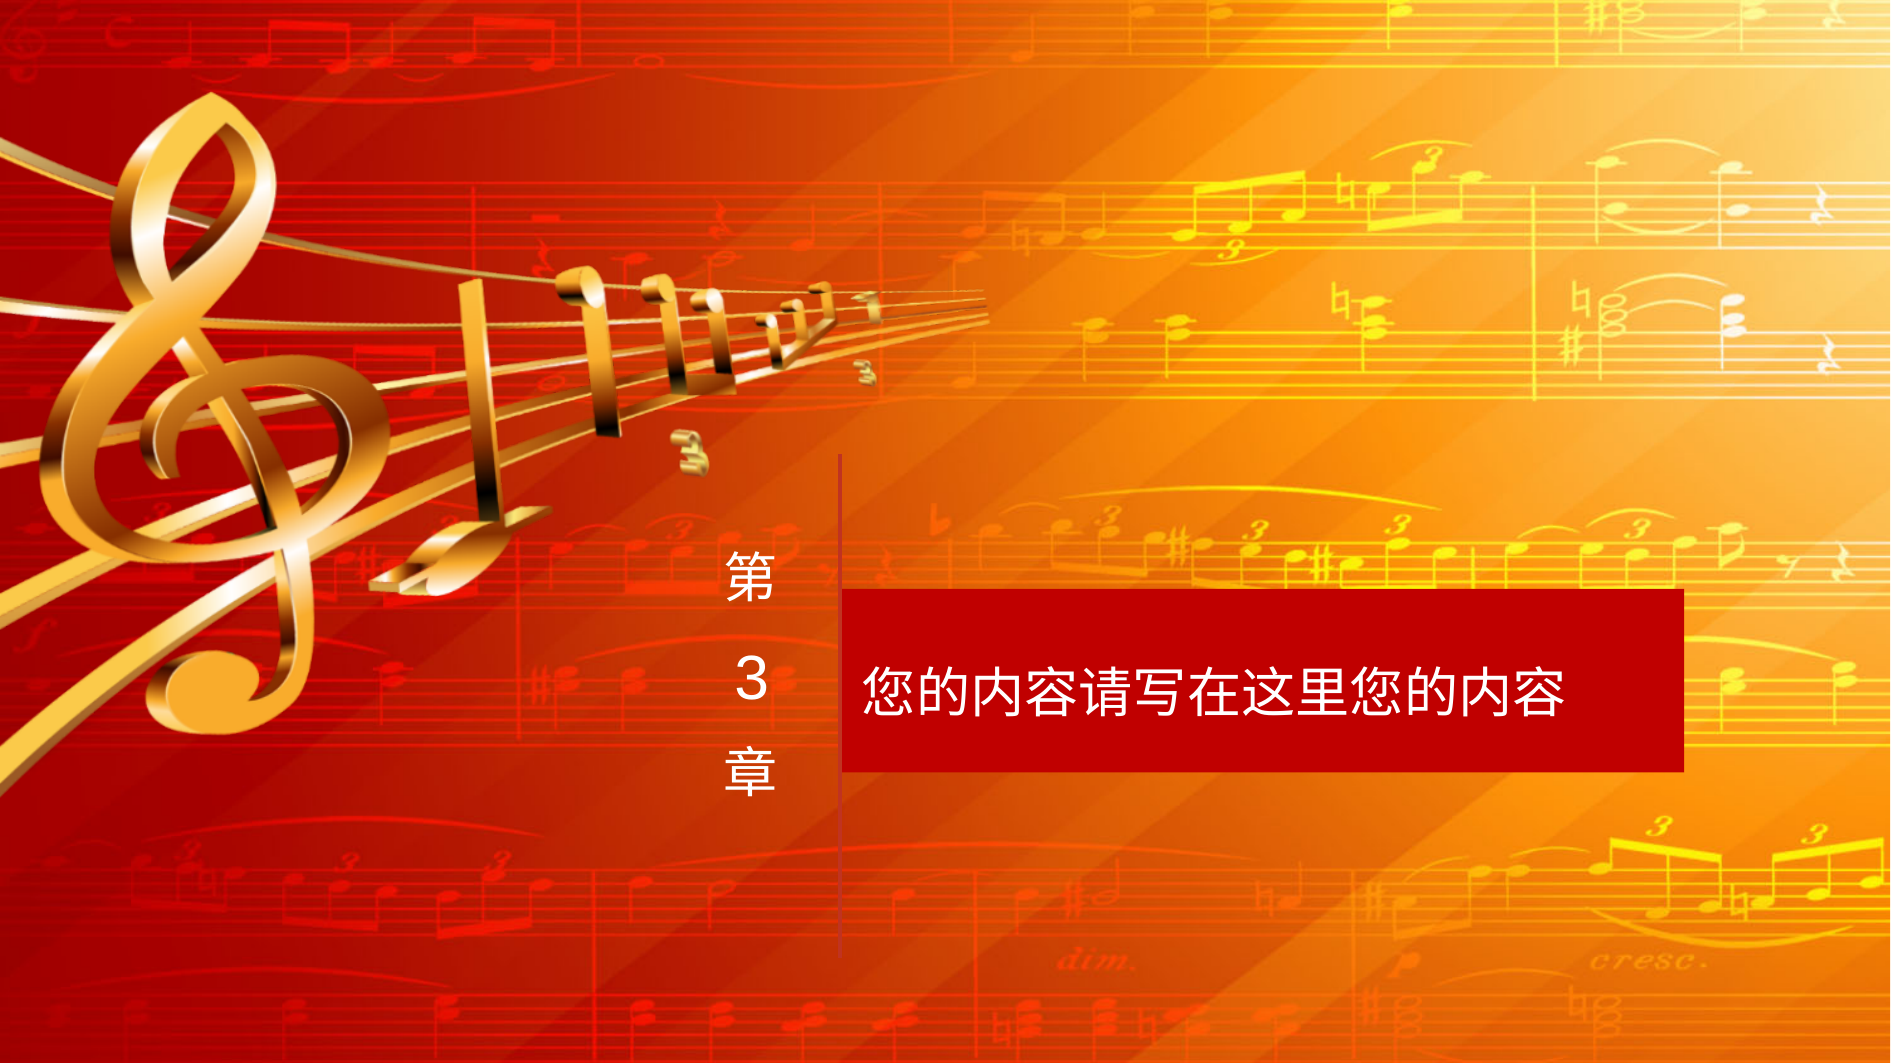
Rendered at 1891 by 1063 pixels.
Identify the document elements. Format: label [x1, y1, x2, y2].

picture [0, 0, 1891, 1063]
text_box [663, 536, 840, 853]
